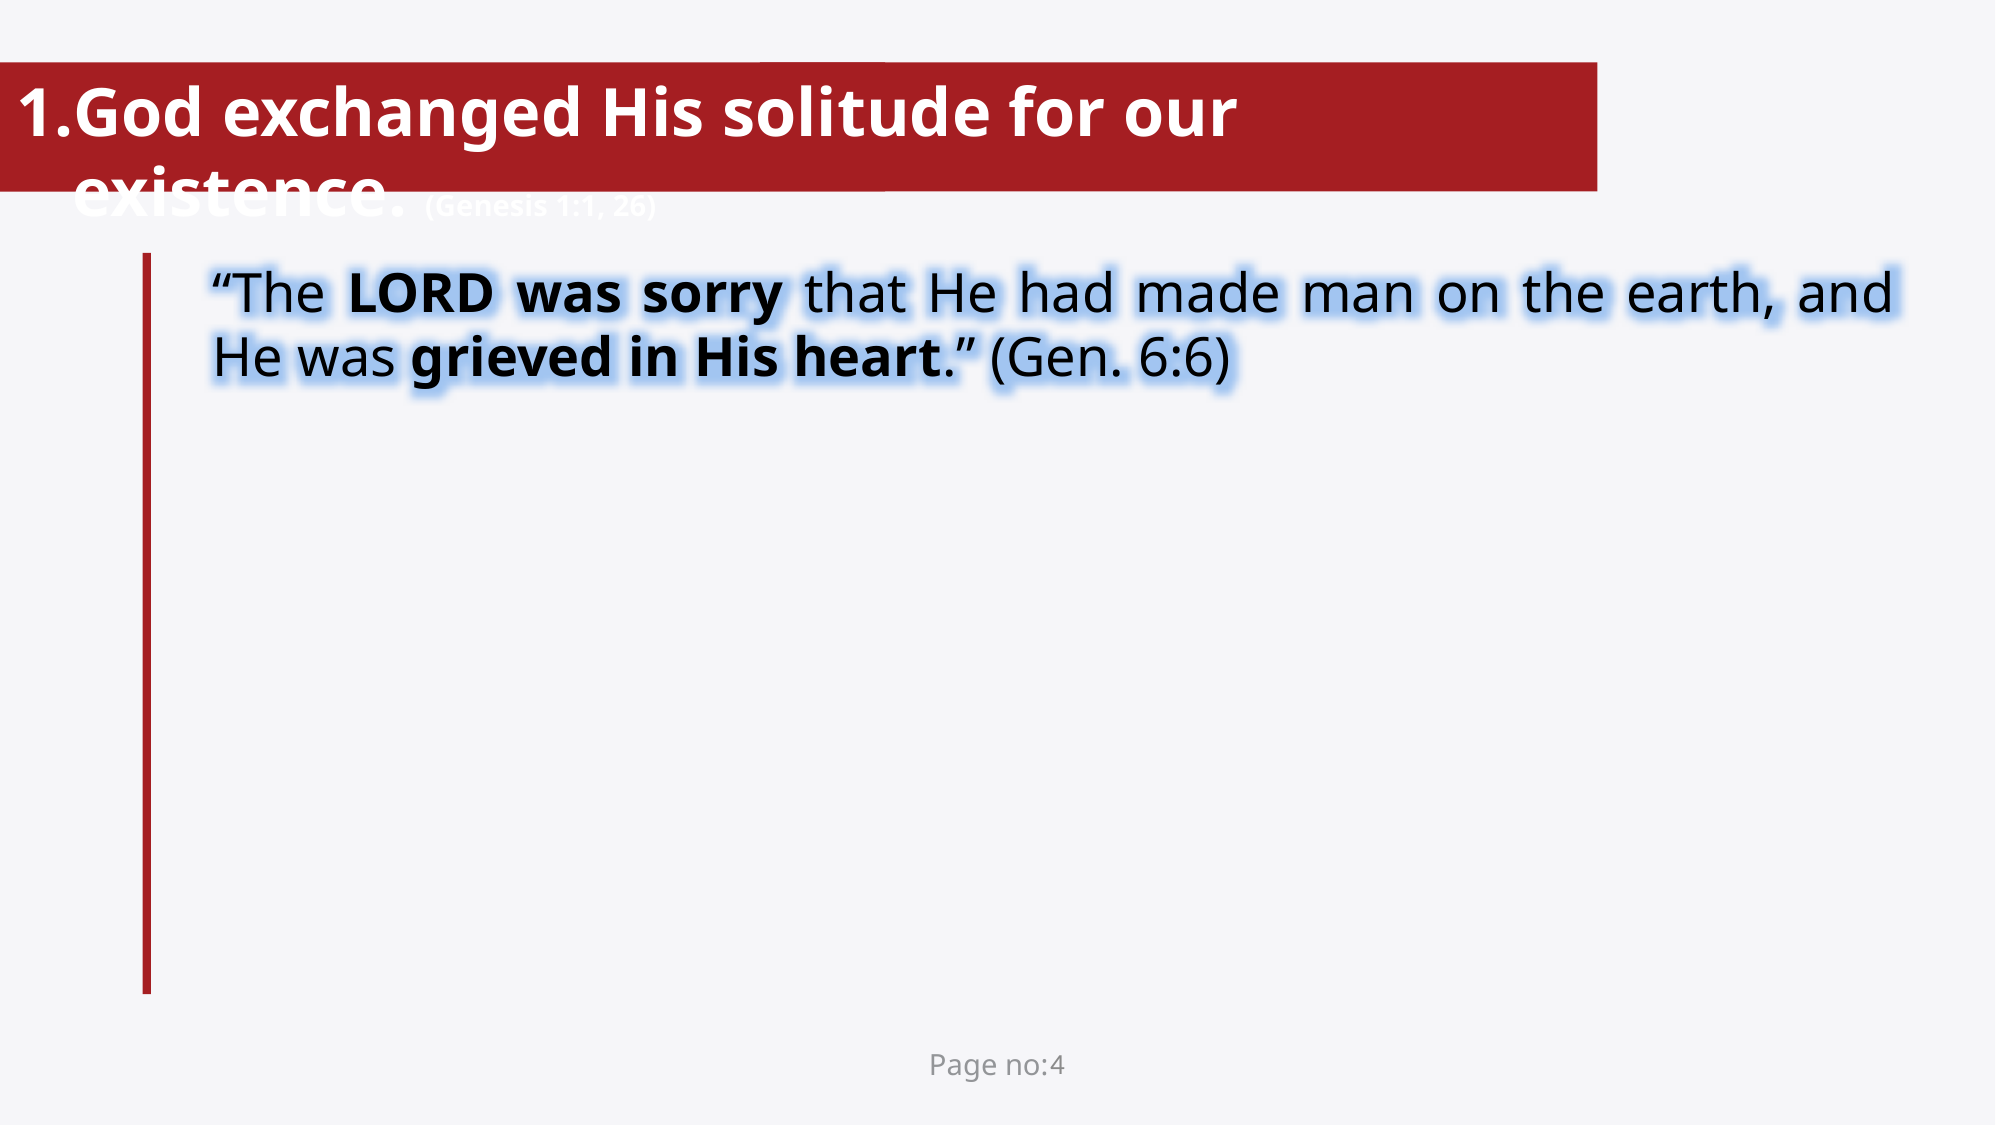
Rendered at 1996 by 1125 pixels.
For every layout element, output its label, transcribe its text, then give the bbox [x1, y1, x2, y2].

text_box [1, 62, 1598, 194]
text_box “The Lord was sorry that He had made man on the earth, and He was grieved in His heart.” (Gen. 6:6) [198, 250, 1911, 396]
